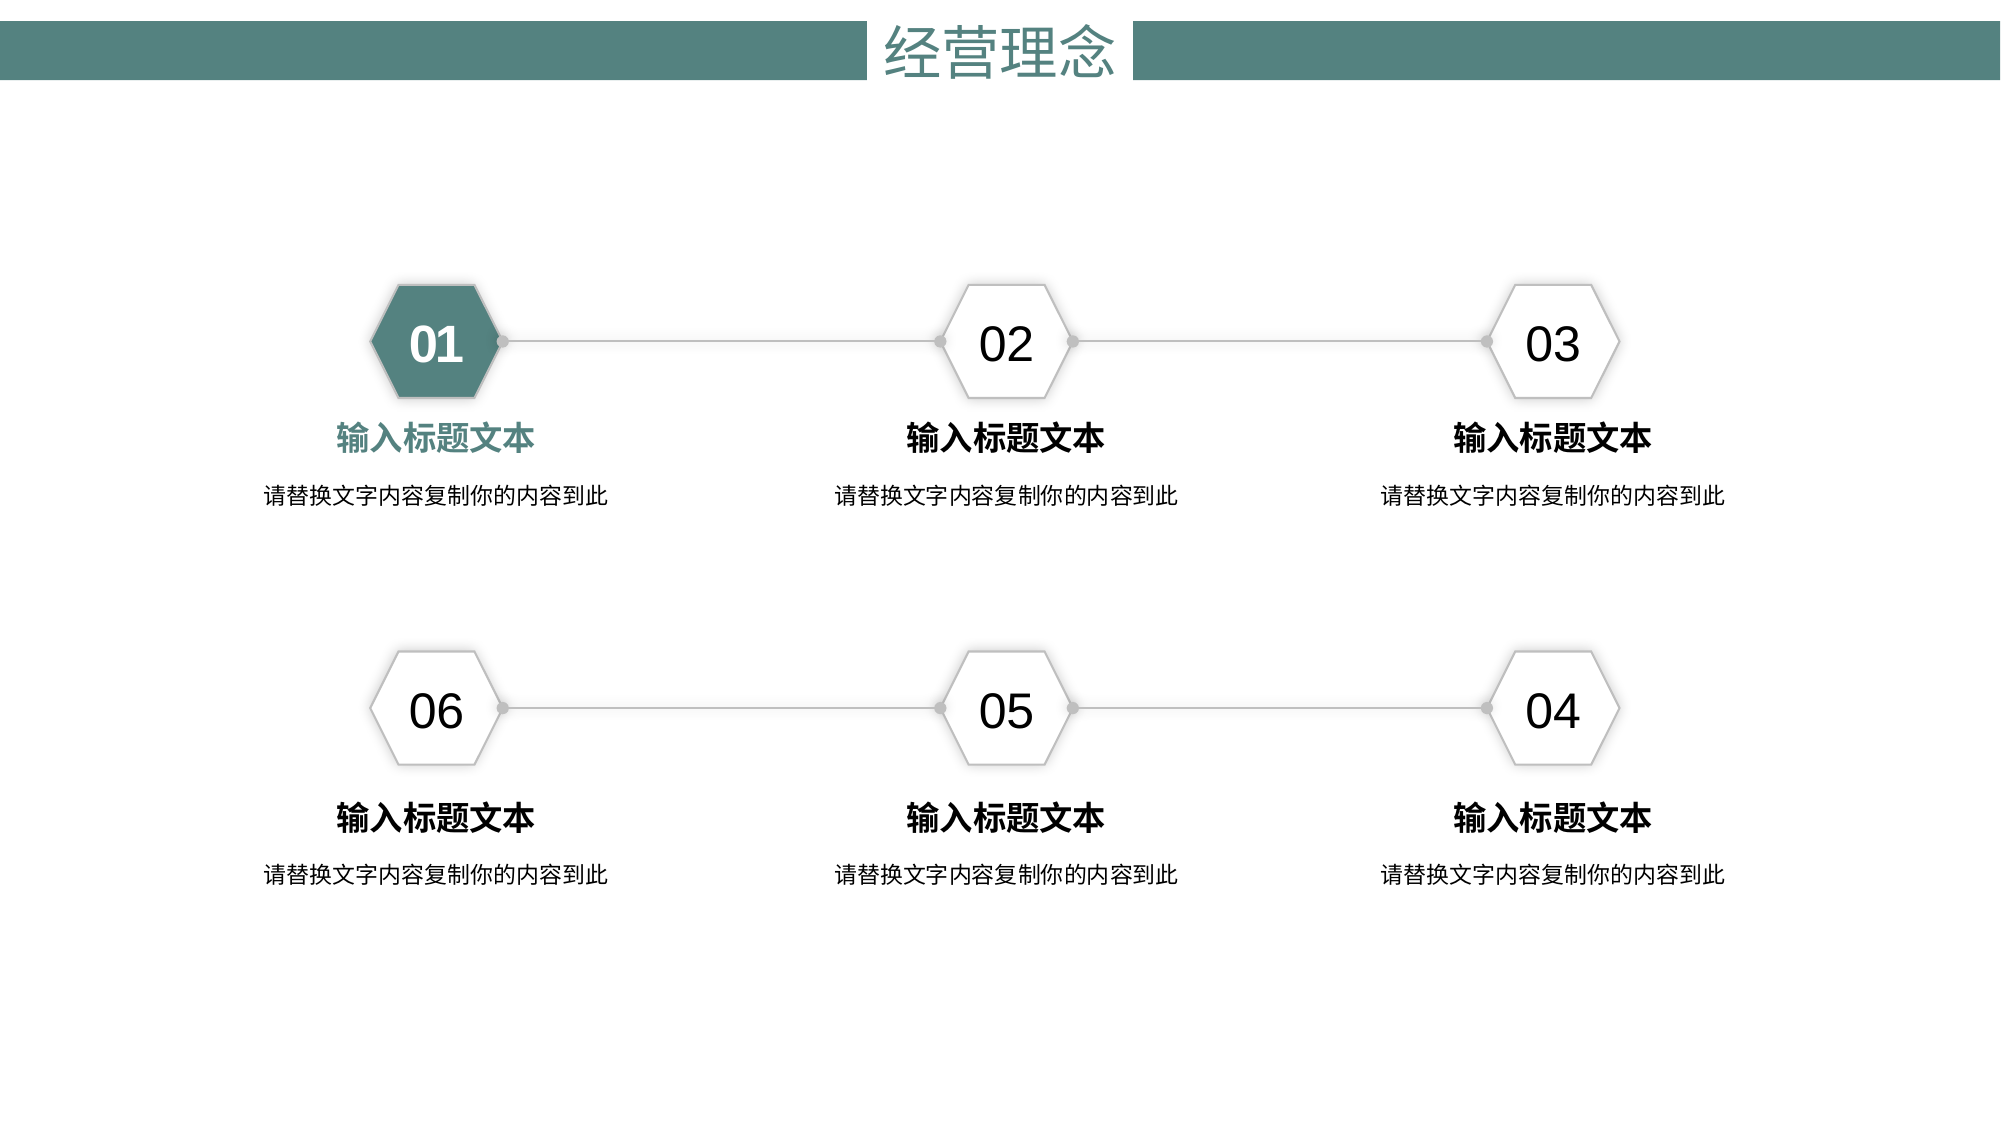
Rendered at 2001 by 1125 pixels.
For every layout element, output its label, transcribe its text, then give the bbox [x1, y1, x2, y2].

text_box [191, 651, 682, 922]
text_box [761, 651, 1252, 708]
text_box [761, 709, 1252, 922]
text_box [761, 342, 1252, 543]
title 经营理念 [867, 8, 1133, 95]
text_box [1308, 284, 1799, 543]
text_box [191, 284, 682, 543]
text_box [1308, 651, 1799, 922]
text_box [761, 284, 1252, 341]
